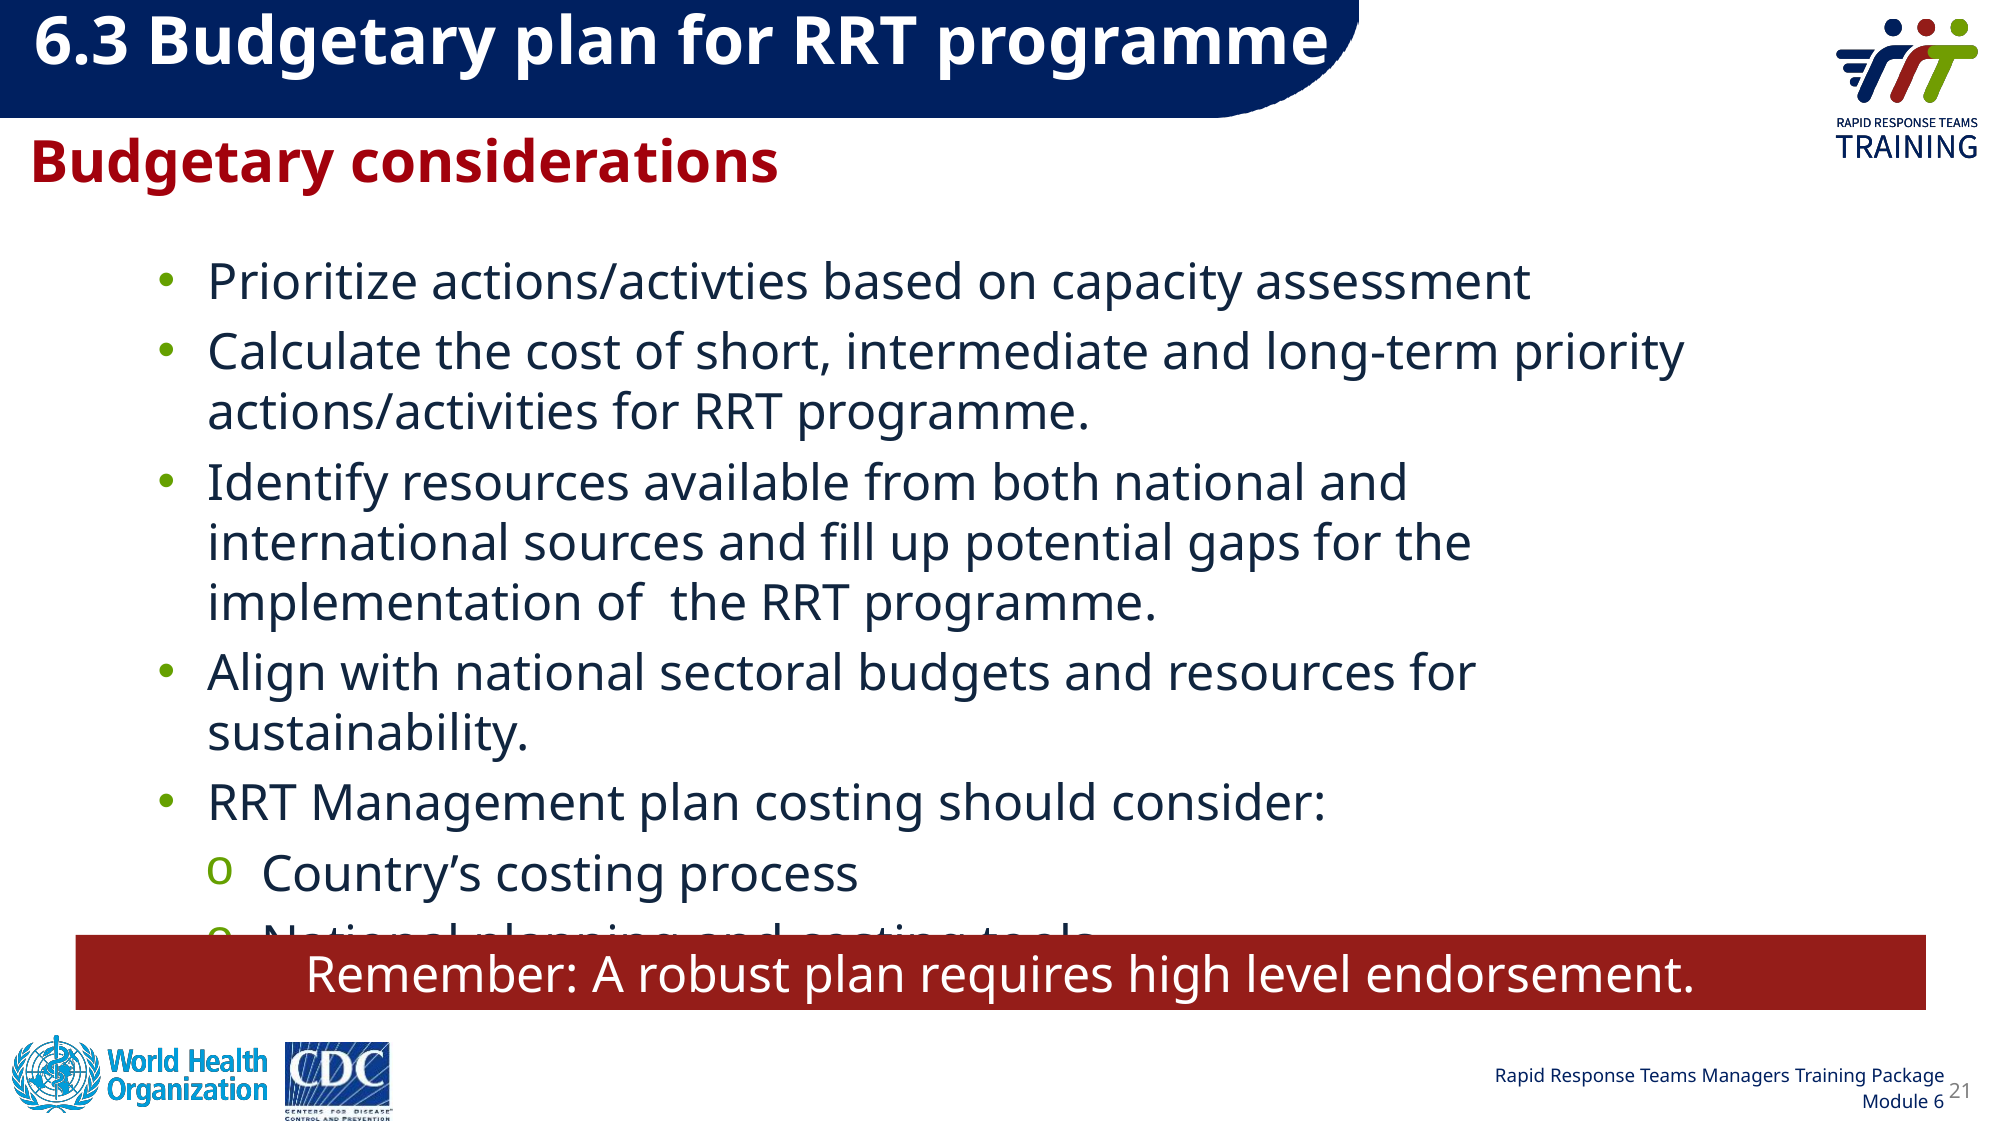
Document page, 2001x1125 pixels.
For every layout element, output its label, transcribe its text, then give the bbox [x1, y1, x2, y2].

picture [12, 1035, 54, 1068]
picture [24, 1054, 36, 1087]
list Prioritize actions/activties based on capacity assessment Calculate the cost of short, intermediate and long-term priority actions/activities for RRT programme. Identify resources available from both national and international sources and fill up potential gaps for the implementation of the RRT programme. Align with national sectoral budgets and resources for sustainability. RRT Management plan costing should consider: Country’s costing process National planning and costing tools [143, 241, 1733, 934]
picture [12, 1083, 48, 1113]
picture [30, 1083, 37, 1091]
picture [50, 1108, 62, 1113]
text_box Remember: A robust plan requires high level endorsement. [75, 934, 1926, 1010]
text_box Budgetary considerations [26, 121, 1115, 194]
picture [0, 0, 1359, 118]
picture [40, 1062, 47, 1070]
picture [285, 1042, 393, 1121]
picture [46, 1056, 54, 1062]
picture [1835, 19, 1978, 167]
picture [36, 1088, 78, 1105]
text_box 6.3 Budgetary plan for RRT programme [26, 0, 1851, 103]
picture [71, 1053, 90, 1091]
slide_number 21 [1926, 1070, 1996, 1123]
picture [34, 1054, 43, 1078]
picture [59, 1035, 267, 1113]
picture [22, 1062, 26, 1077]
